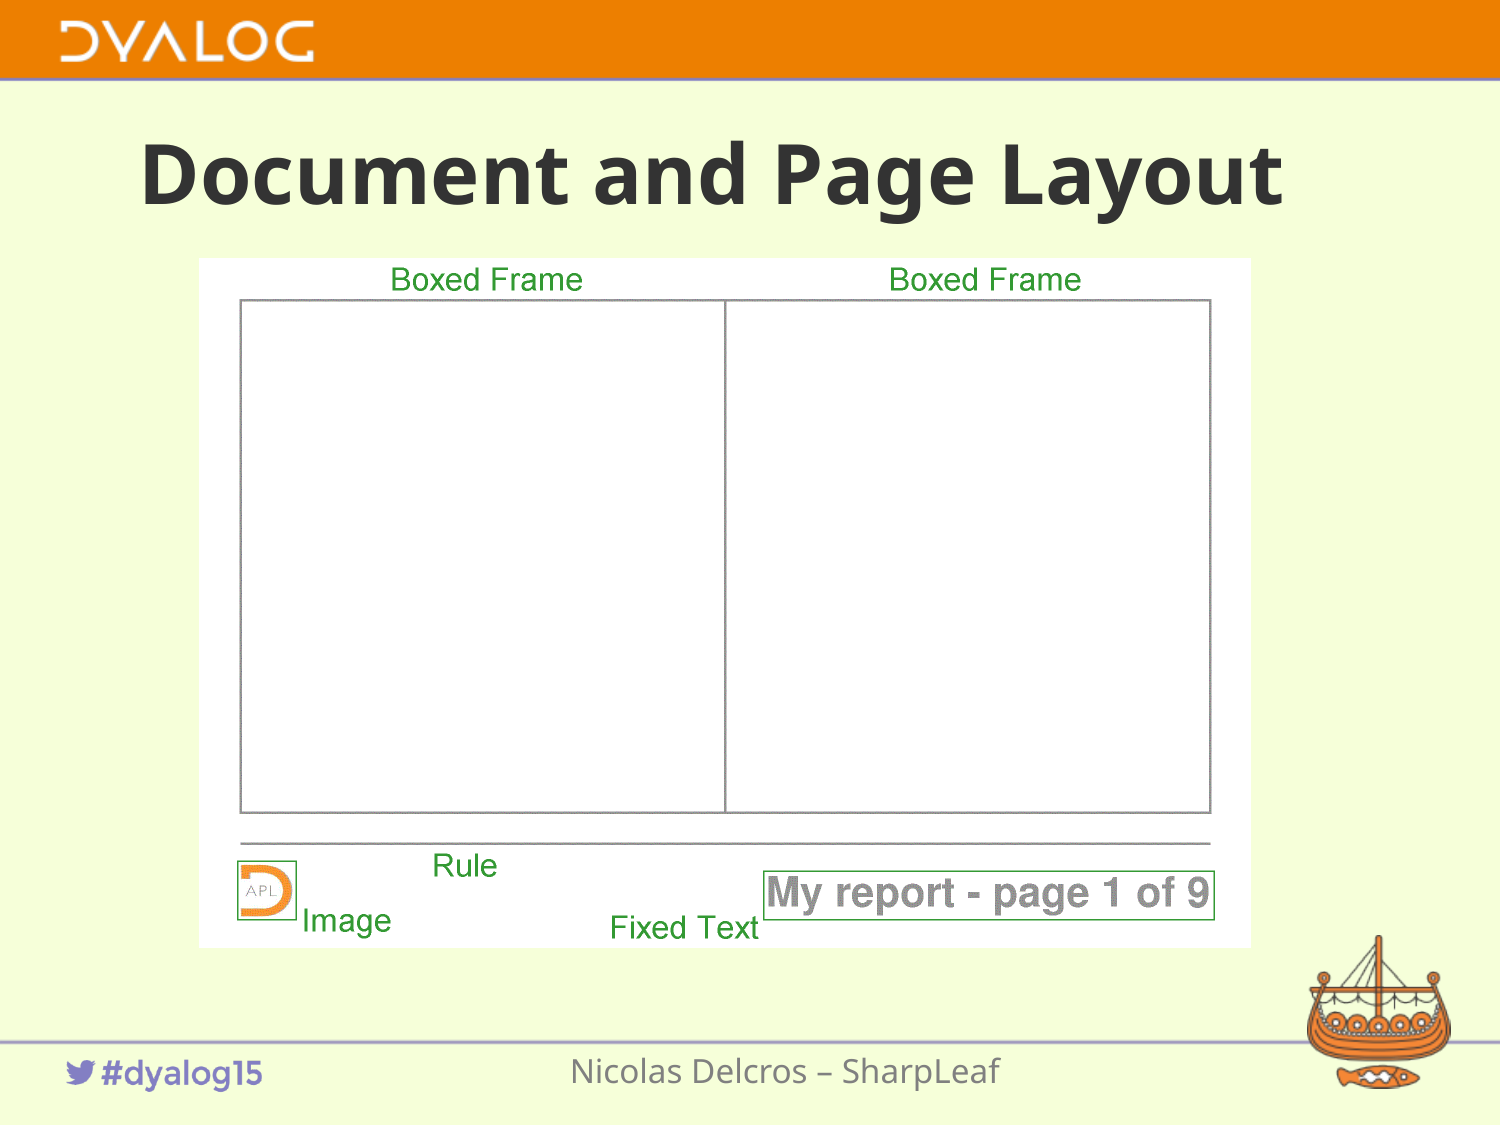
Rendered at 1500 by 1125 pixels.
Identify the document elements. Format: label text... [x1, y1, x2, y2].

text_box Document and Page Layout [123, 113, 1376, 254]
picture [0, 0, 1500, 1125]
